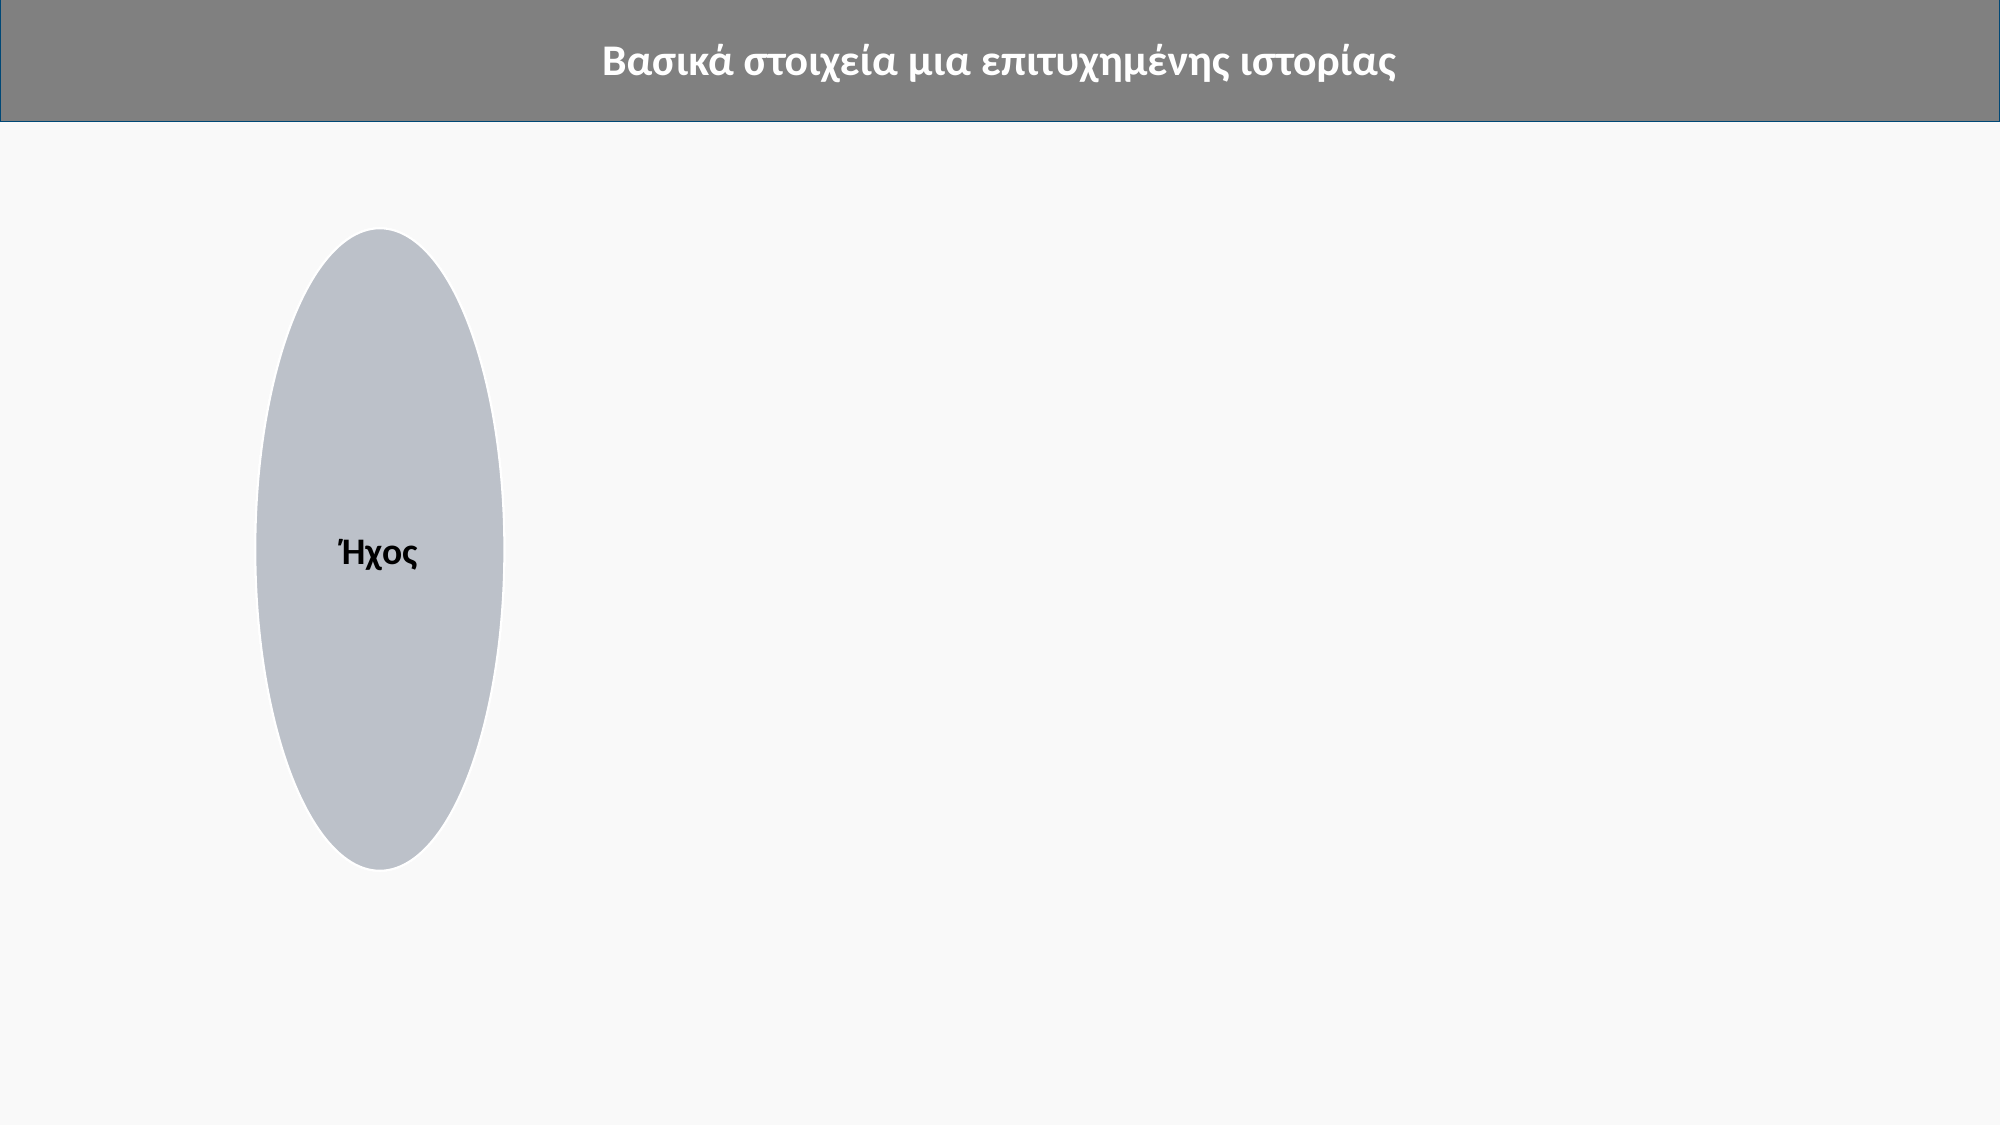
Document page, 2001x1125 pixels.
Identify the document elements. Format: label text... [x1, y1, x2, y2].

title Βασικά στοιχεία μια επιτυχημένης ιστορίας [60, 0, 1938, 122]
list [255, 228, 1750, 871]
